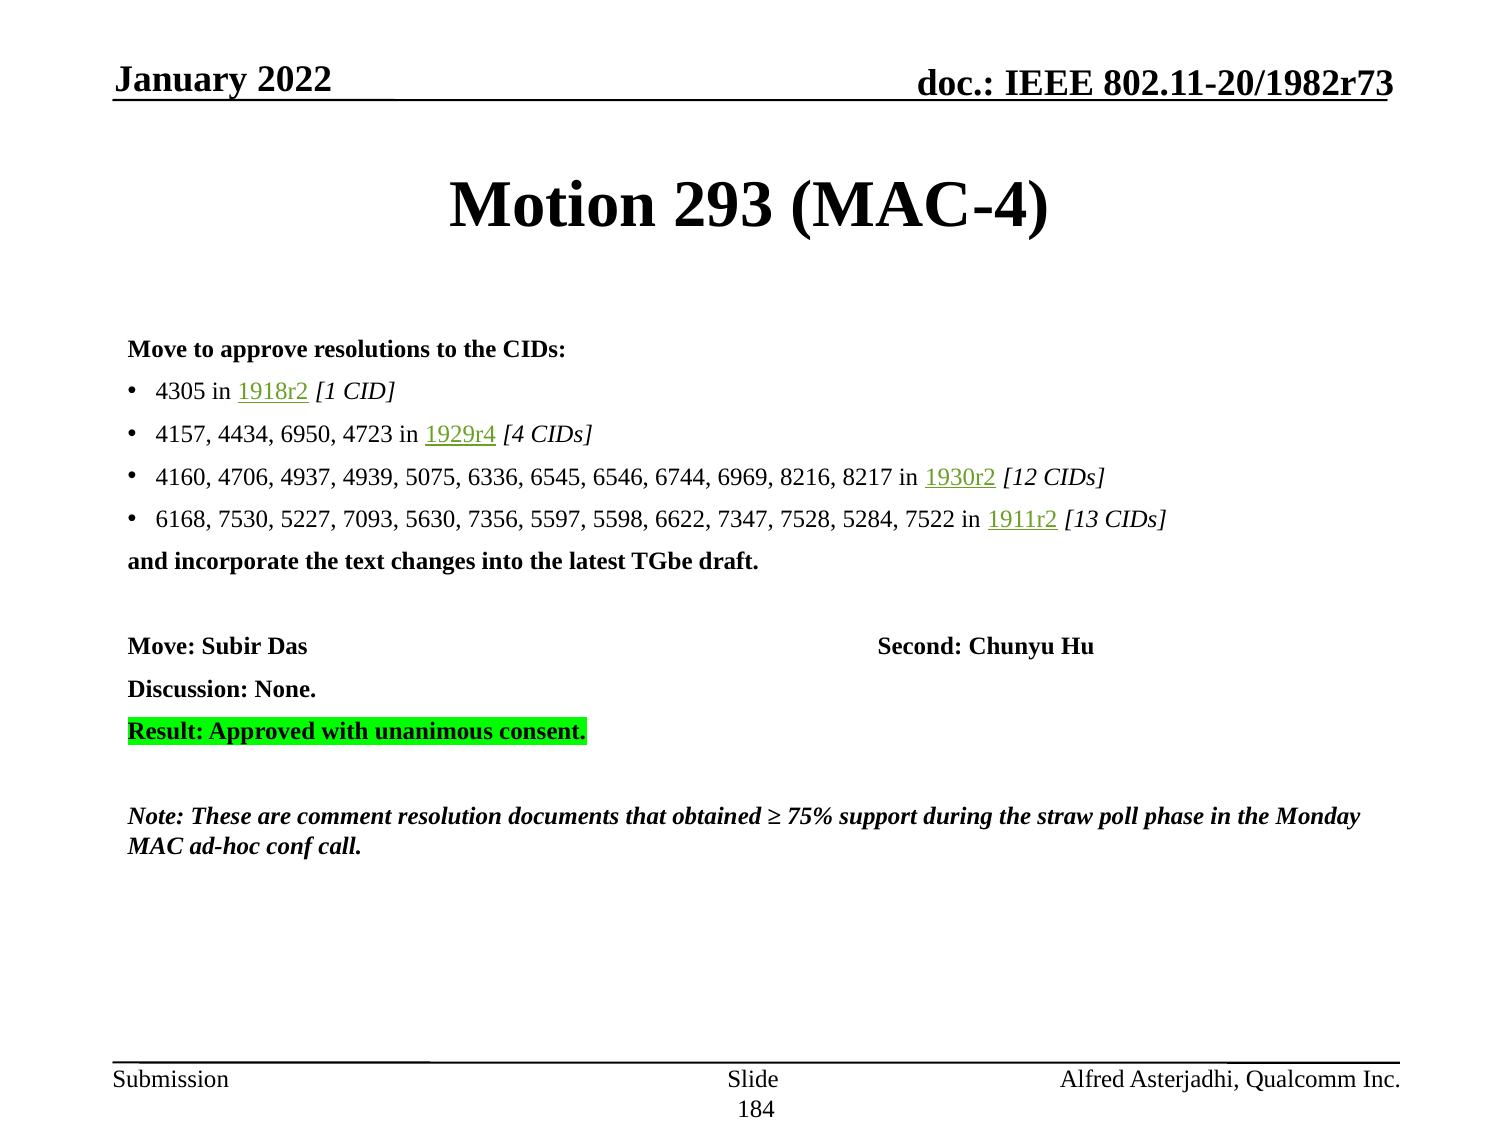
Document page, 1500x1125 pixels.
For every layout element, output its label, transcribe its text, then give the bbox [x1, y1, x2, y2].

list Move to approve resolutions to the CIDs: 4305 in 1918r2 [1 CID] 4157, 4434, 6950, 4723 in 1929r4 [4 CIDs] 4160, 4706, 4937, 4939, 5075, 6336, 6545, 6546, 6744, 6969, 8216, 8217 in 1930r2 [12 CIDs] 6168, 7530, 5227, 7093, 5630, 7356, 5597, 5598, 6622, 7347, 7528, 5284, 7522 in 1911r2 [13 CIDs] and incorporate the text changes into the latest TGbe draft. Move: Subir Das Second: Chunyu Hu Discussion: None. Result: Approved with unanimous consent. Note: These are comment resolution documents that obtained ≥ 75% support during the straw poll phase in the Monday MAC ad-hoc conf call. [112, 324, 1388, 1063]
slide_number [114, 54, 423, 100]
title Motion 293 (MAC-4) [112, 112, 1388, 288]
slide_number Slide 184 [712, 1061, 800, 1123]
footer Alfred Asterjadhi, Qualcomm Inc. [878, 1061, 1402, 1093]
